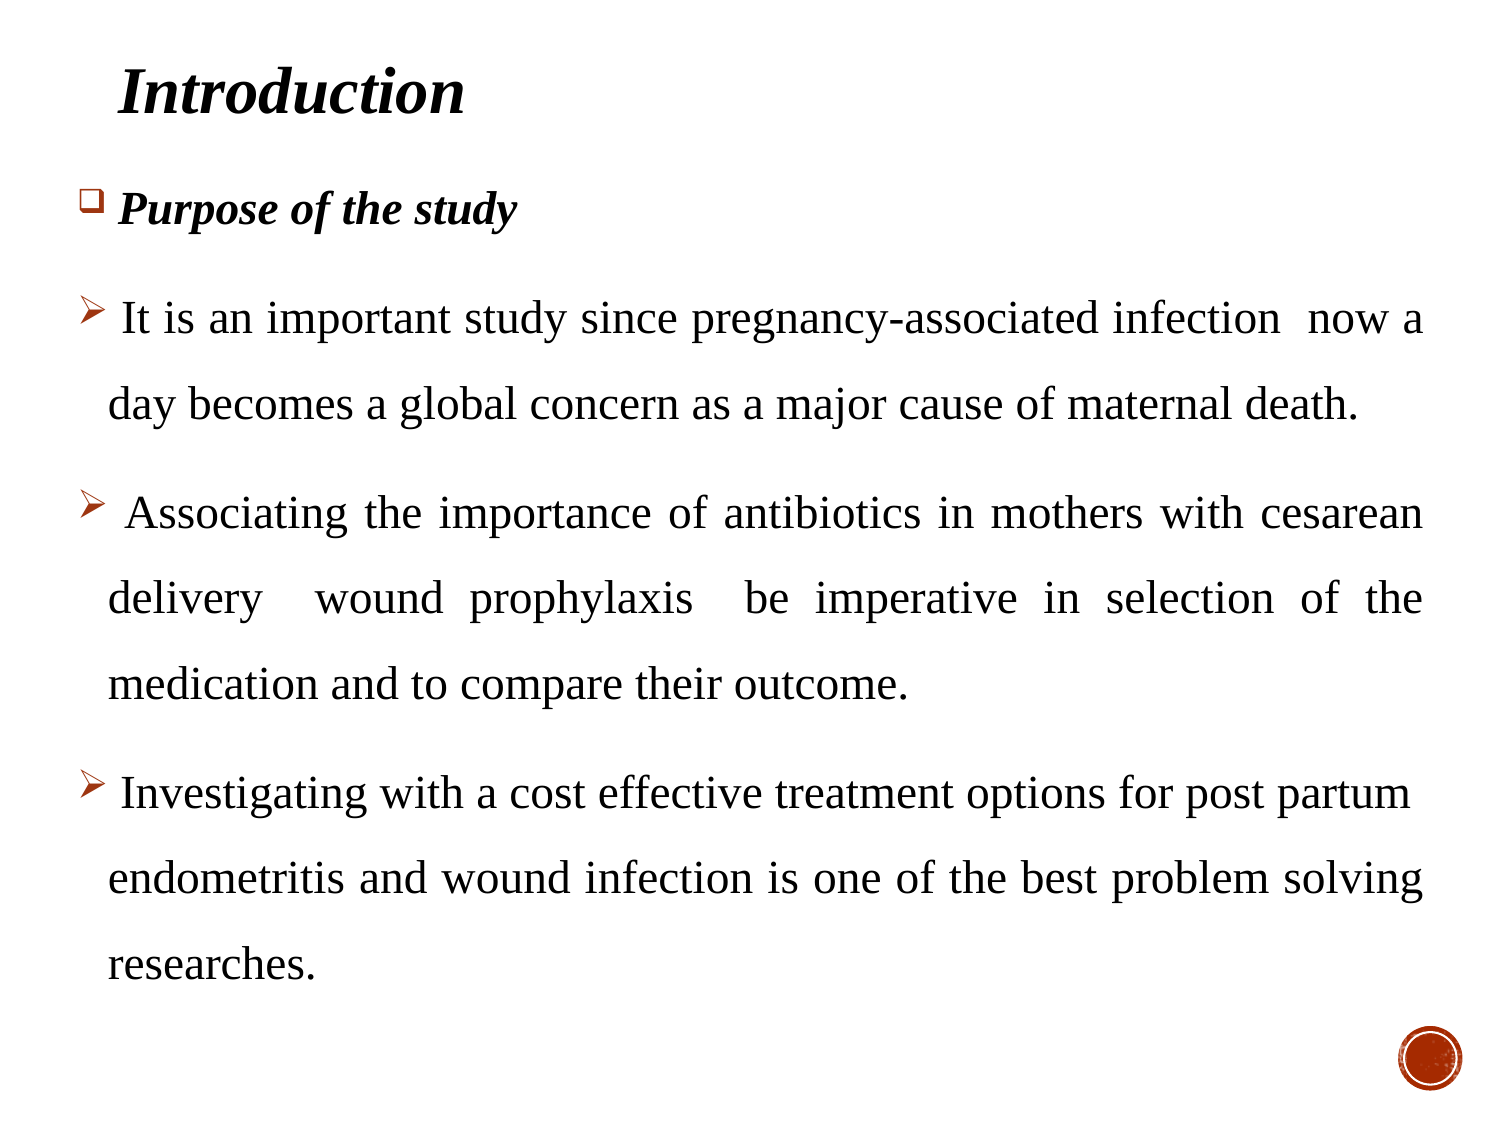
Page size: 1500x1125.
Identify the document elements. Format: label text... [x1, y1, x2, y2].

list Purpose of the study It is an important study since pregnancy-associated infection now a day becomes a global concern as a major cause of maternal death. Associating the importance of antibiotics in mothers with cesarean delivery wound prophylaxis be imperative in selection of the medication and to compare their outcome. Investigating with a cost effective treatment options for post partum endometritis and wound infection is one of the best problem solving researches. [62, 141, 1440, 1012]
slide_number [1391, 1028, 1471, 1089]
title Introduction [103, 56, 1397, 127]
